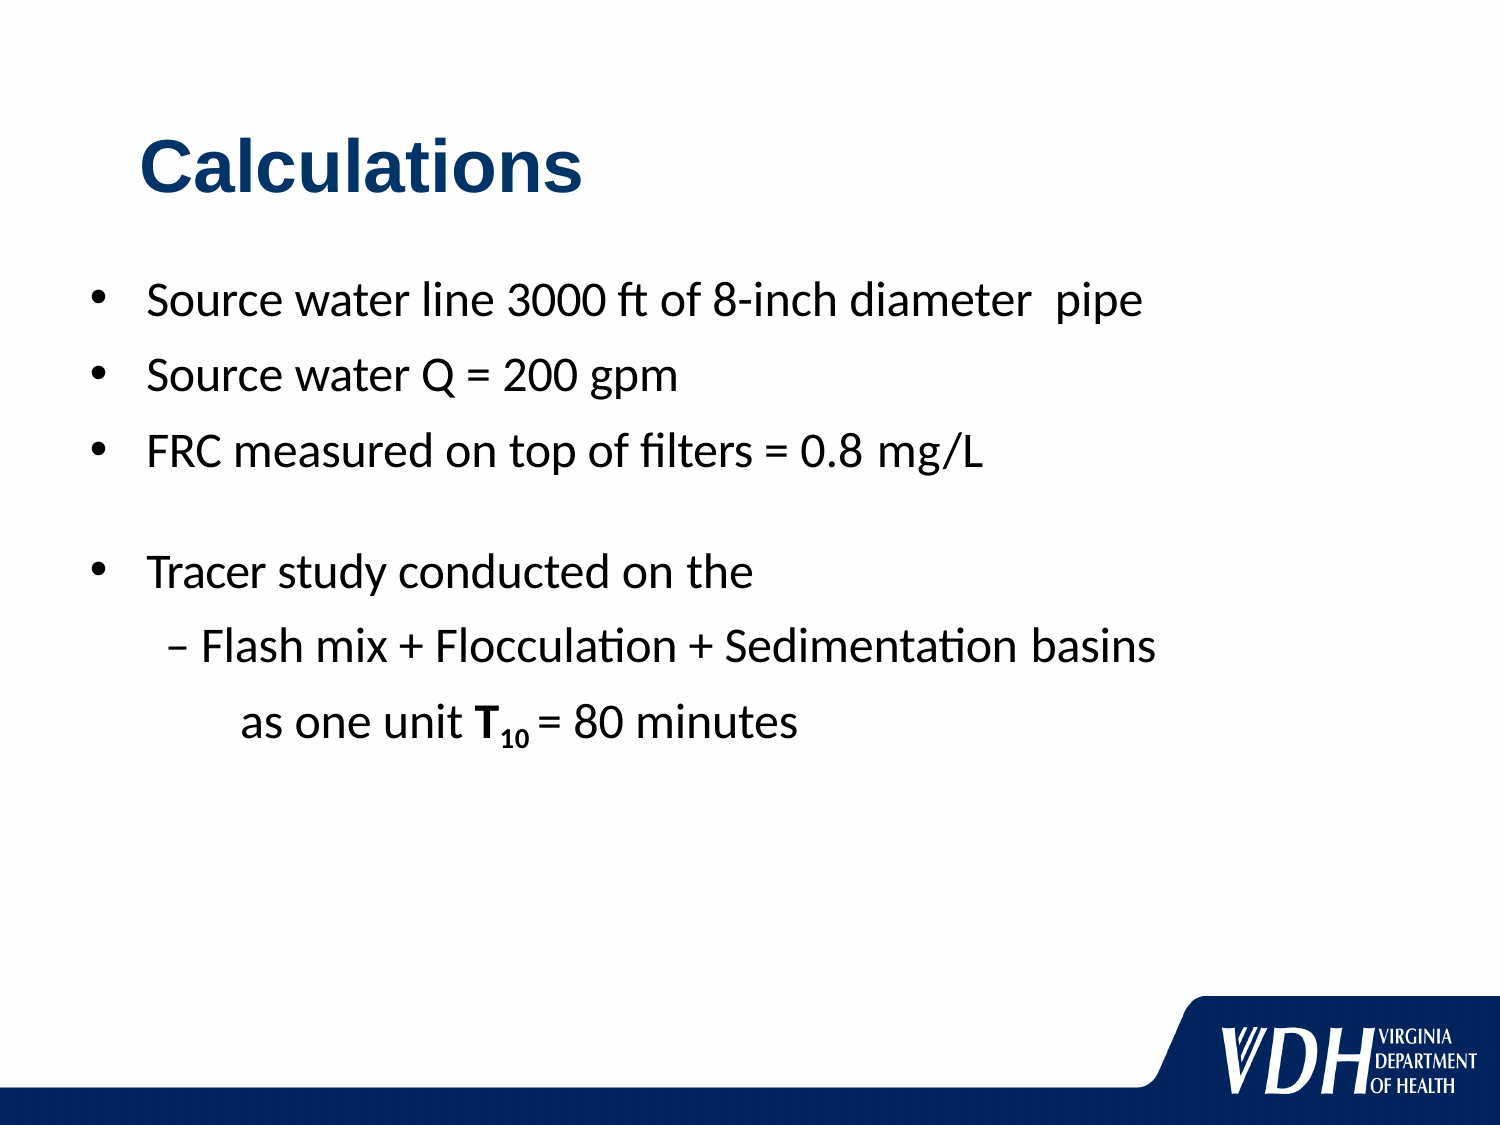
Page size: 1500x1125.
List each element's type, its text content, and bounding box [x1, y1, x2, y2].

title Calculations [137, 66, 602, 257]
picture [0, 0, 1500, 1125]
text_box Source water line 3000 ft of 8-inch diameter pipe Source water Q = 200 gpm FRC measured on top of filters = 0.8 mg/L Tracer study conducted on the – Flash mix + Flocculation + Sedimentation basins as one unit T10 = 80 minutes [81, 263, 1345, 755]
